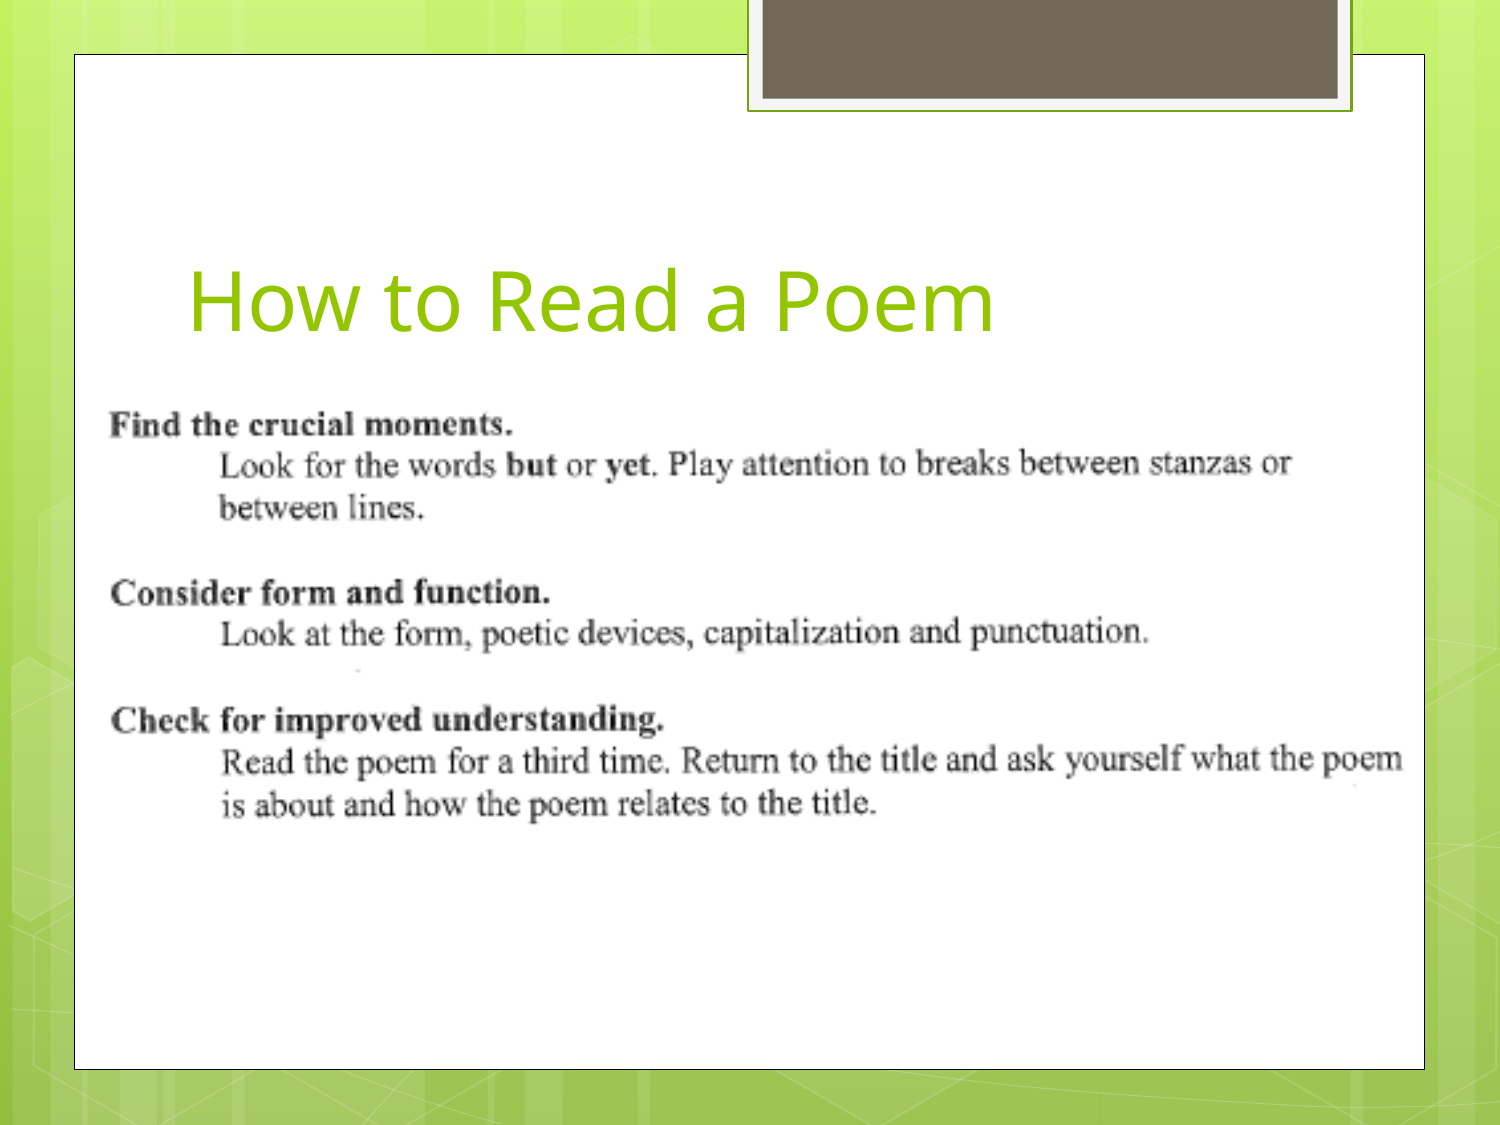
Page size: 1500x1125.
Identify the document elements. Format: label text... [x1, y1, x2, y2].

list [99, 399, 1410, 838]
title How to Read a Poem [171, 168, 1324, 357]
